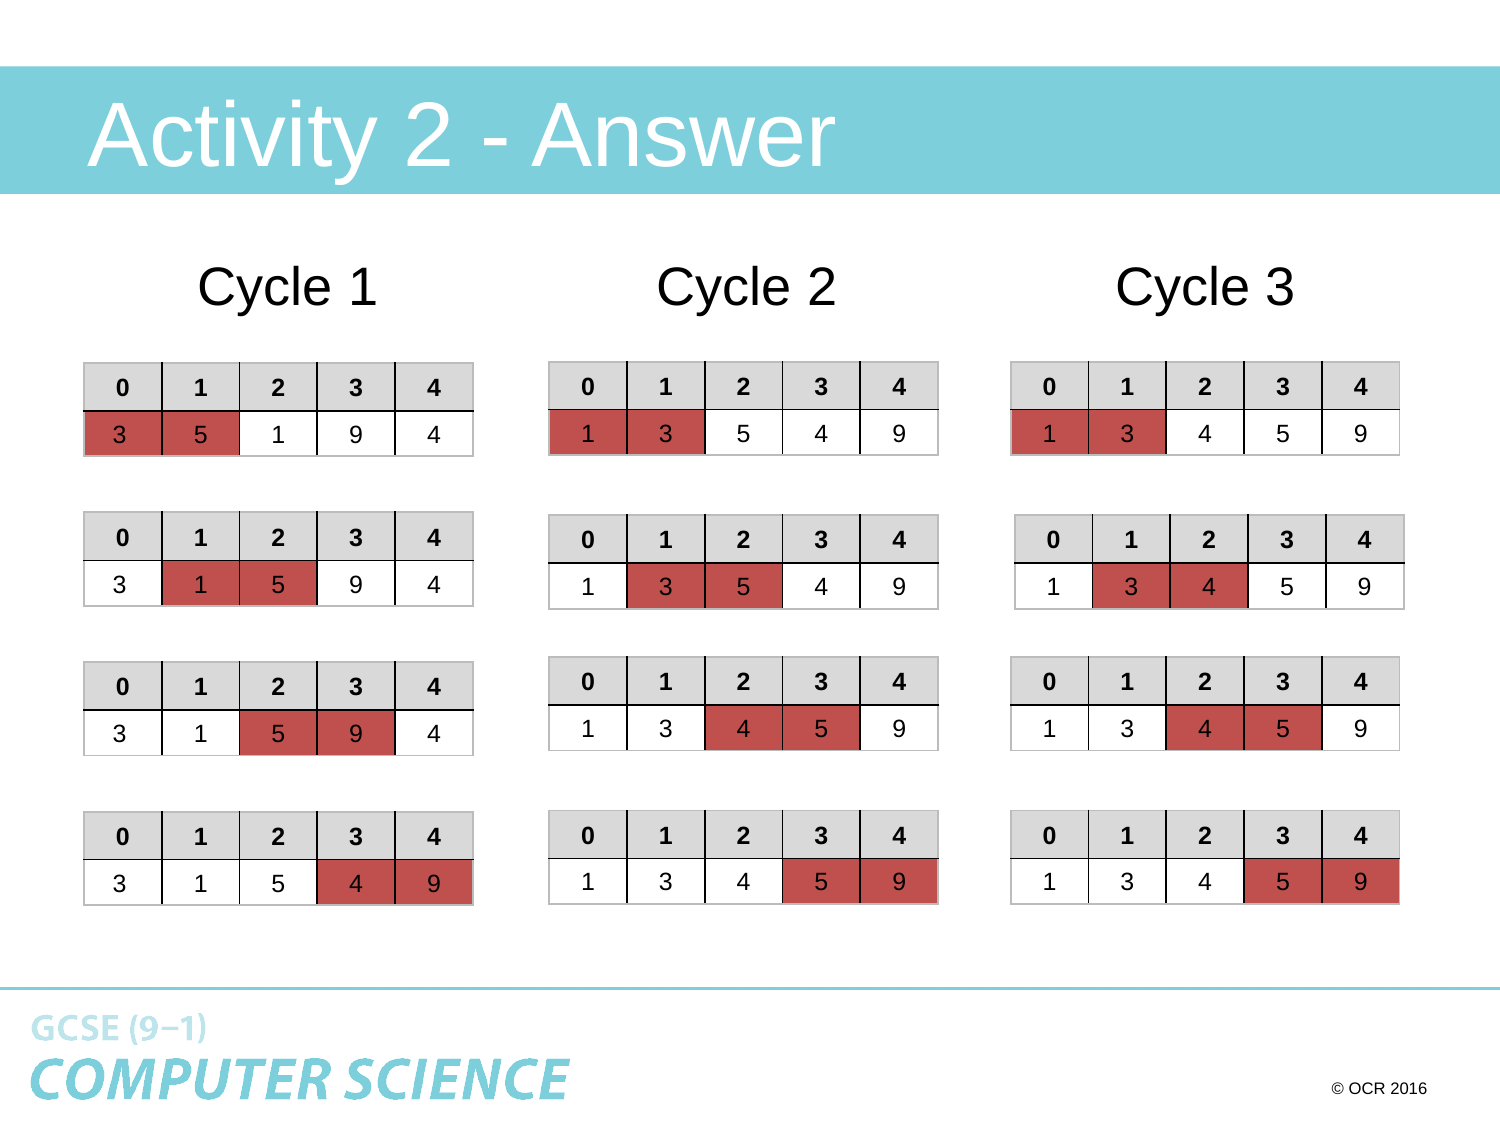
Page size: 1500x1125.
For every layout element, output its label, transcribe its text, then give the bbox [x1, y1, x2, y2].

table_header 0 [1012, 811, 1088, 858]
table_cell 1 [163, 860, 239, 904]
table_header 3 [1245, 658, 1321, 704]
table_cell 3 [628, 410, 704, 454]
table_header 0 [1016, 516, 1092, 562]
table_header 1 [163, 513, 239, 560]
table_cell 5 [783, 706, 859, 750]
table_header 3 [318, 513, 394, 560]
table_header 2 [706, 658, 782, 704]
table_cell 3 [85, 711, 161, 755]
table_cell 3 [628, 706, 704, 750]
table_header 0 [1012, 363, 1088, 409]
table_header 0 [85, 663, 161, 709]
table_cell 5 [240, 561, 316, 605]
table_header 4 [861, 658, 937, 704]
table_header 1 [163, 364, 239, 410]
table_cell 4 [706, 706, 782, 750]
table_header 2 [706, 811, 782, 858]
table_cell 1 [1012, 859, 1088, 903]
table_header 0 [85, 513, 161, 560]
table_header 3 [318, 813, 394, 859]
table_cell 4 [783, 410, 859, 454]
table_header 1 [1093, 516, 1169, 562]
table_header 4 [396, 364, 472, 410]
table_cell 3 [1089, 859, 1165, 903]
table_cell 4 [1171, 564, 1247, 608]
table_header 2 [240, 813, 316, 859]
table_cell 9 [861, 859, 937, 903]
table_header 0 [550, 811, 626, 858]
picture [0, 987, 1500, 1124]
table_cell 1 [1012, 706, 1088, 750]
table_header 0 [85, 813, 161, 859]
table_cell 5 [1245, 859, 1321, 903]
table_header 4 [1327, 516, 1403, 562]
table_header 1 [628, 811, 704, 858]
table_cell 1 [240, 412, 316, 455]
table_cell 4 [1167, 859, 1243, 903]
table_cell 4 [783, 564, 859, 608]
text_box [112, 219, 1400, 953]
table_header 3 [1245, 811, 1321, 858]
table_header 2 [706, 516, 782, 562]
table_cell 5 [783, 859, 859, 903]
table_cell 9 [861, 706, 937, 750]
table_cell 9 [1327, 564, 1403, 608]
table_cell 3 [1089, 706, 1165, 750]
table_header 2 [240, 364, 316, 410]
table_cell 5 [240, 711, 316, 755]
table_cell 3 [628, 564, 704, 608]
table_cell 4 [1167, 706, 1243, 750]
table_header 4 [396, 513, 472, 560]
table_header 3 [318, 663, 394, 709]
table_header 1 [1089, 363, 1165, 409]
table_header 4 [861, 363, 937, 409]
table_cell 1 [163, 711, 239, 755]
table_cell 9 [861, 564, 937, 608]
table_header 4 [861, 811, 937, 858]
table_header 4 [396, 663, 472, 709]
table_cell 1 [1016, 564, 1092, 608]
table_cell 5 [706, 410, 782, 454]
table_header 1 [628, 658, 704, 704]
table_header 2 [1171, 516, 1247, 562]
table_cell 5 [240, 860, 316, 904]
table_cell 5 [163, 412, 239, 455]
table_cell 1 [550, 410, 626, 454]
table_header 1 [628, 516, 704, 562]
table_cell 4 [396, 561, 472, 605]
text_box Cycle 1 [115, 243, 460, 324]
table_cell 9 [1323, 706, 1399, 750]
text_box Cycle 3 [1033, 243, 1378, 324]
table_header 2 [706, 363, 782, 409]
table_cell 4 [1167, 410, 1243, 454]
table_cell 4 [396, 711, 472, 755]
table_cell 9 [1323, 859, 1399, 903]
table_header 3 [1249, 516, 1325, 562]
table_cell 9 [396, 860, 472, 904]
table_header 4 [1323, 658, 1399, 704]
table_header 0 [85, 364, 161, 410]
table_header 4 [1323, 363, 1399, 409]
table_header 3 [783, 811, 859, 858]
table_header 2 [1167, 811, 1243, 858]
table_header 2 [1167, 658, 1243, 704]
table_cell 3 [628, 859, 704, 903]
table_header 0 [550, 516, 626, 562]
table_header 1 [163, 813, 239, 859]
table_cell 1 [550, 564, 626, 608]
table_cell 3 [1093, 564, 1169, 608]
table_cell 4 [706, 859, 782, 903]
table_header 4 [1323, 811, 1399, 858]
table_cell 5 [1245, 706, 1321, 750]
table_header 3 [318, 364, 394, 410]
table_cell 1 [550, 859, 626, 903]
table_cell 1 [1012, 410, 1088, 454]
table_header 3 [1245, 363, 1321, 409]
title Activity 2 - Answer [0, 66, 1500, 194]
table_header 1 [1089, 658, 1165, 704]
table_header 3 [783, 363, 859, 409]
table_cell 1 [163, 561, 239, 605]
table_header 0 [550, 658, 626, 704]
table_header 0 [1012, 658, 1088, 704]
table_header 2 [240, 663, 316, 709]
table_cell 1 [550, 706, 626, 750]
table_header 0 [550, 363, 626, 409]
table_cell 5 [1245, 410, 1321, 454]
table_header 4 [861, 516, 937, 562]
table_header 2 [240, 513, 316, 560]
table_cell 5 [1249, 564, 1325, 608]
table_cell 4 [318, 860, 394, 904]
table_header 3 [783, 516, 859, 562]
table_cell 3 [85, 860, 161, 904]
table_cell 9 [318, 711, 394, 755]
table_cell 4 [396, 412, 472, 455]
table_header 4 [396, 813, 472, 859]
table_cell 9 [861, 410, 937, 454]
table_cell 5 [706, 564, 782, 608]
table_cell 3 [85, 412, 161, 455]
table_header 1 [163, 663, 239, 709]
table_header 1 [1089, 811, 1165, 858]
table_header 1 [628, 363, 704, 409]
table_cell 3 [1089, 410, 1165, 454]
table_cell 9 [318, 412, 394, 455]
table_header 3 [783, 658, 859, 704]
table_cell 9 [1323, 410, 1399, 454]
table_cell 9 [318, 561, 394, 605]
table_header 2 [1167, 363, 1243, 409]
text_box Cycle 2 [574, 243, 919, 324]
table_cell 3 [85, 561, 161, 605]
